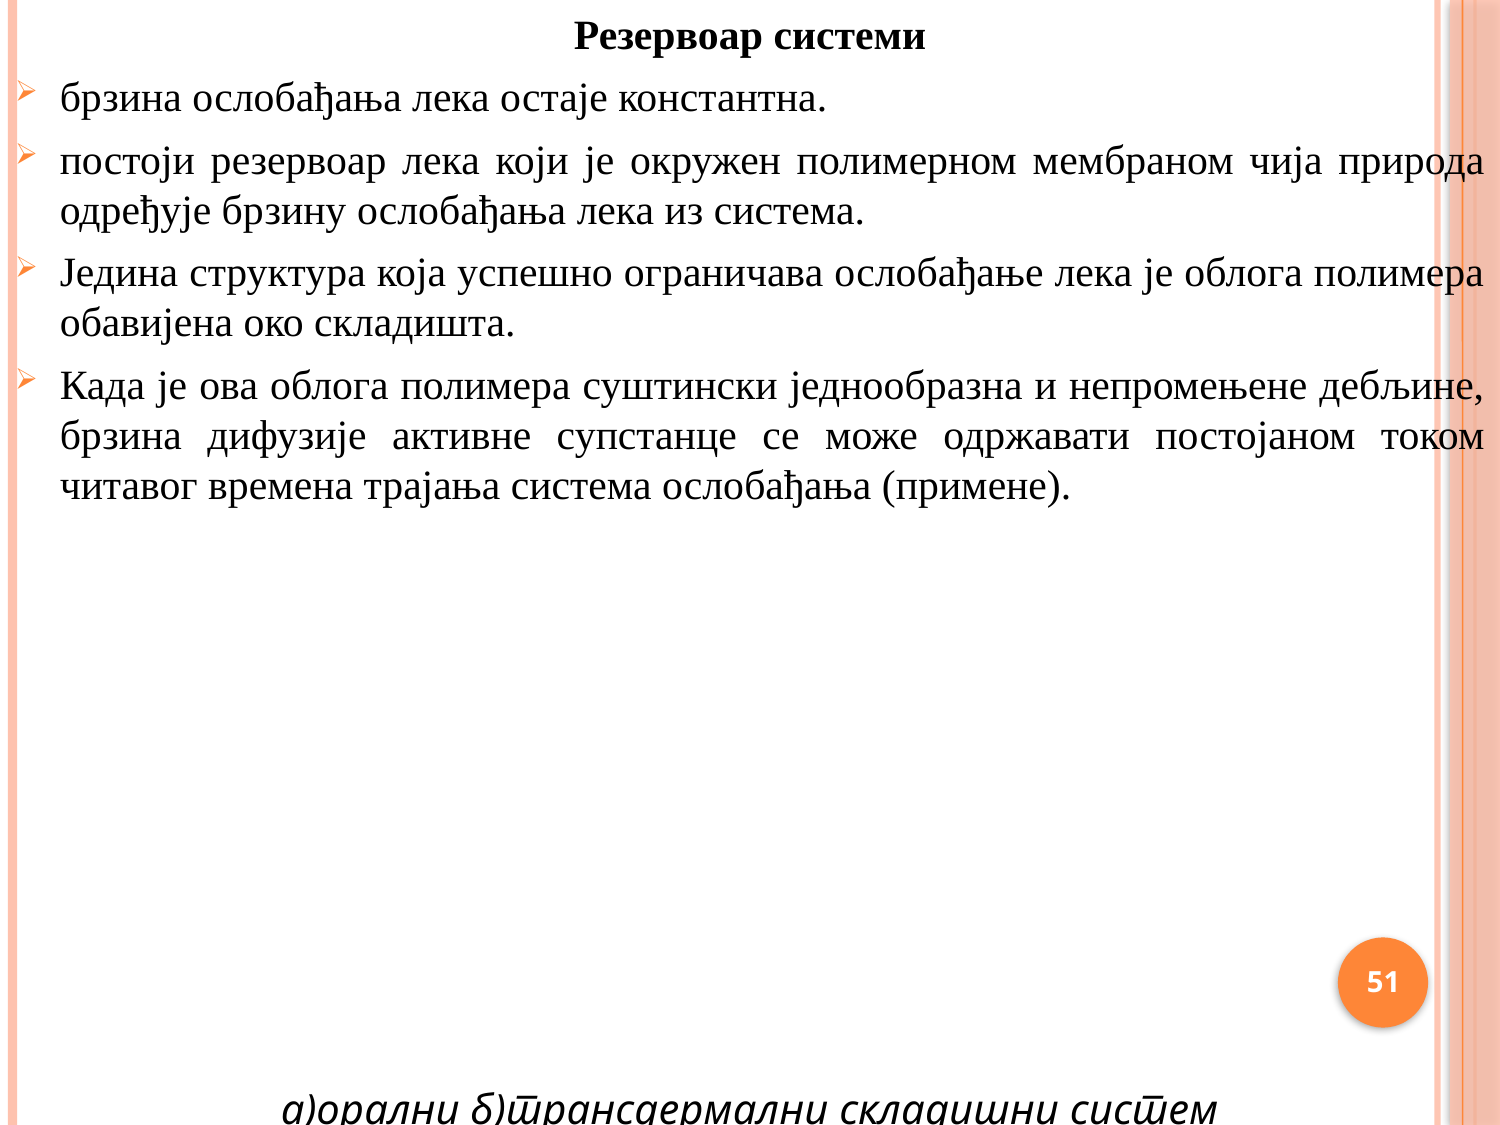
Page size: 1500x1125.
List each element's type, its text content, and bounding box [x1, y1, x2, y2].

slide_number 51 [1333, 940, 1434, 1026]
list Резервоар системи брзина ослобађања лека остаје константна. постоји резервоар лека који је окружен полимерном мембраном чија природа одређује брзину ослобађања лека из система. Једина структура која успешно ограничава ослобађање лека је облога полимера обавијена око складишта. Када је ова облога полимера суштински једнообразна и непромењене дебљине, брзина дифузије активне супстанце се може одржавати постојаном током читавог времена трајања система ослобађања (примене). а)орални б)трансдермални складишни систем [0, 0, 1500, 1125]
